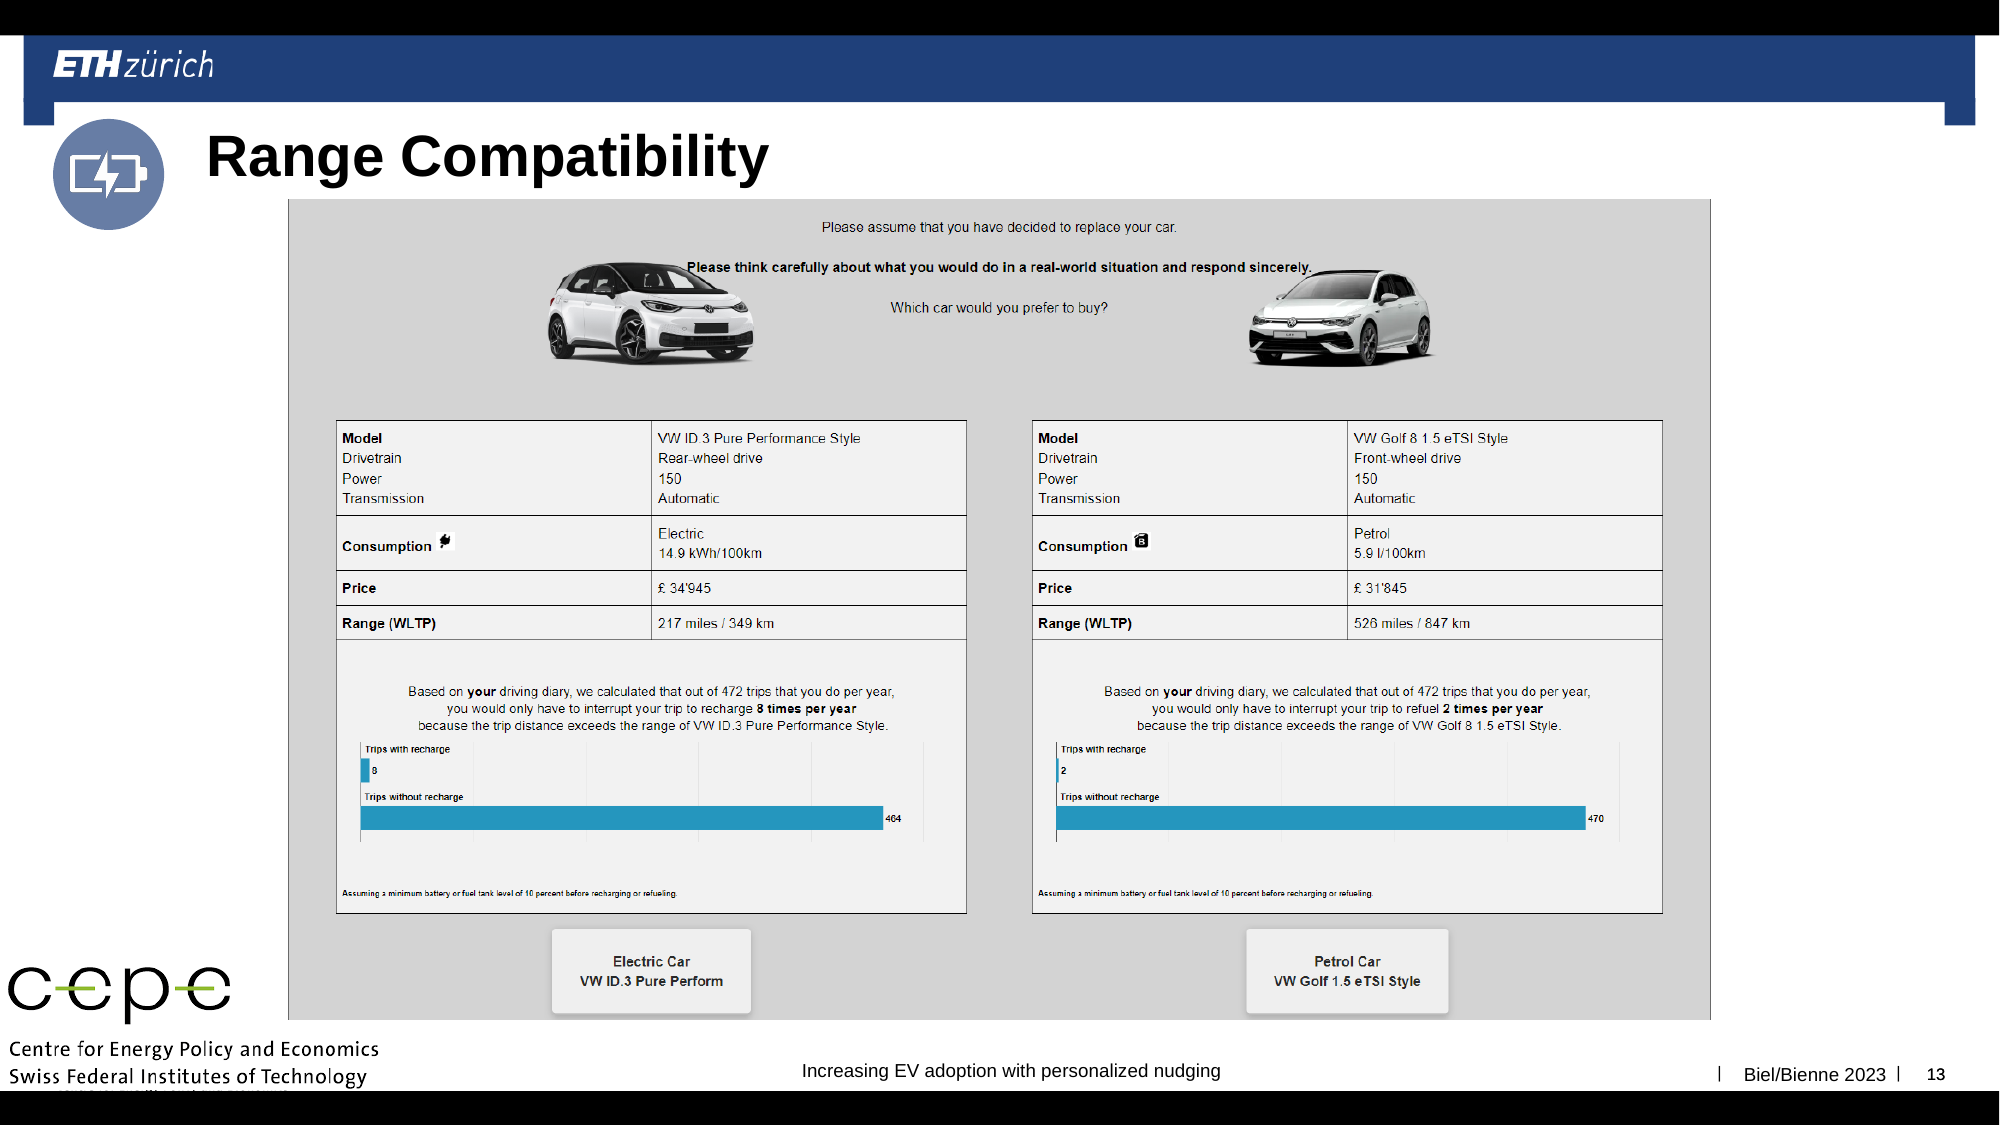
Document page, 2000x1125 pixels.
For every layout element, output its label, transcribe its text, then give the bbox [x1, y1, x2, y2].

slide_number 13 [1906, 1034, 1966, 1112]
text_box Increasing EV adoption with personalized nudging [787, 1051, 1709, 1125]
text_box Biel/Bienne 2023 [1728, 1054, 1906, 1125]
title Range Compatibility [191, 76, 2000, 230]
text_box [52, 118, 165, 231]
picture [6, 199, 1716, 1091]
